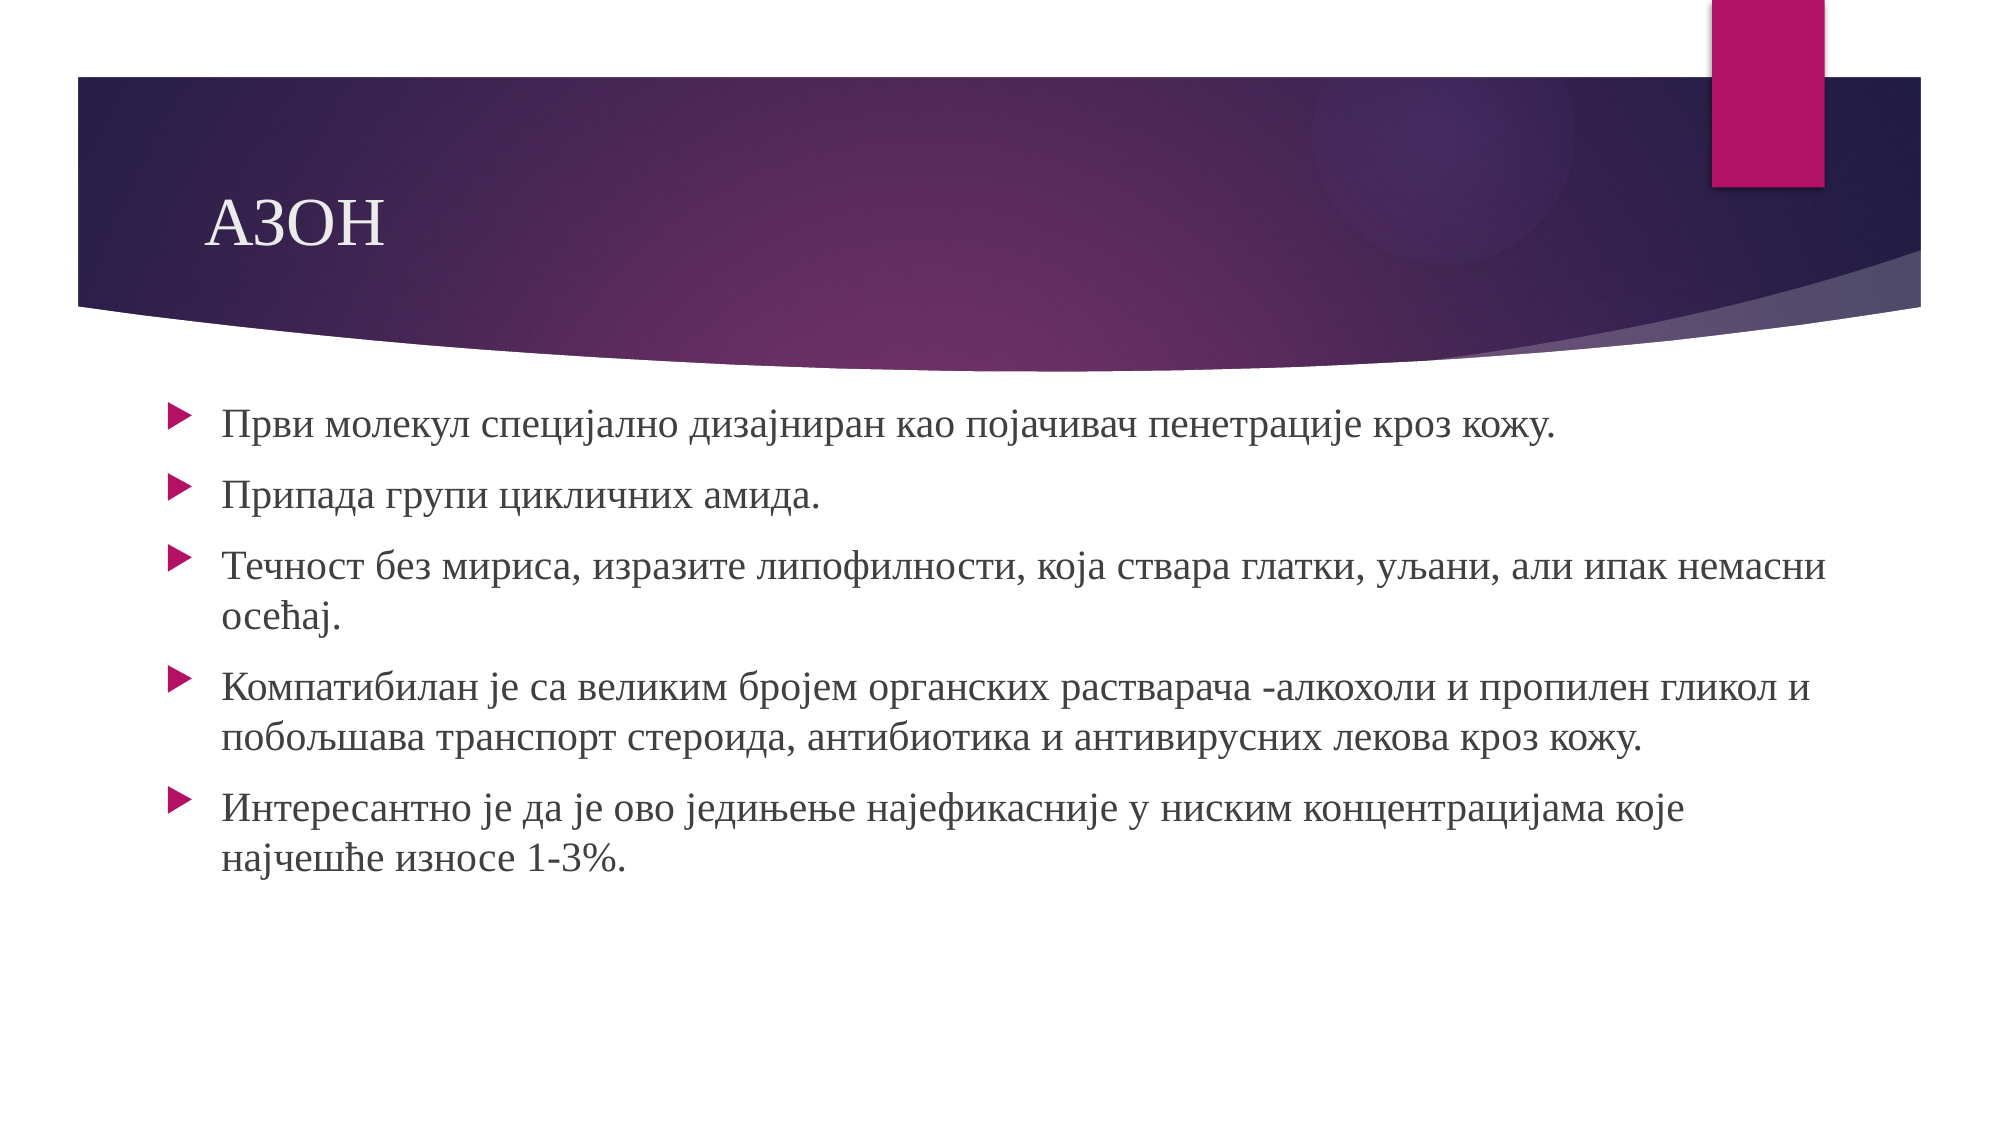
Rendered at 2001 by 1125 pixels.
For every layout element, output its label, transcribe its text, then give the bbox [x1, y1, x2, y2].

list Први молекул специјално дизајниран као појачивач пенетрације кроз кожу. Припада групи цикличних амида. Течност без мириса, изразите липофилности, која ствара глатки, уљани, али ипак немасни осећај. Компатибилан је са великим бројем органских растварача -алкохоли и пропилен гликол и побољшава транспорт стероида, антибиотика и антивирусних лекова кроз кожу. Интересантно је да је ово једињење најефикасније у ниским концентрацијама које најчешће износе 1-3%. [149, 388, 1850, 950]
title АЗОН [189, 159, 1627, 276]
